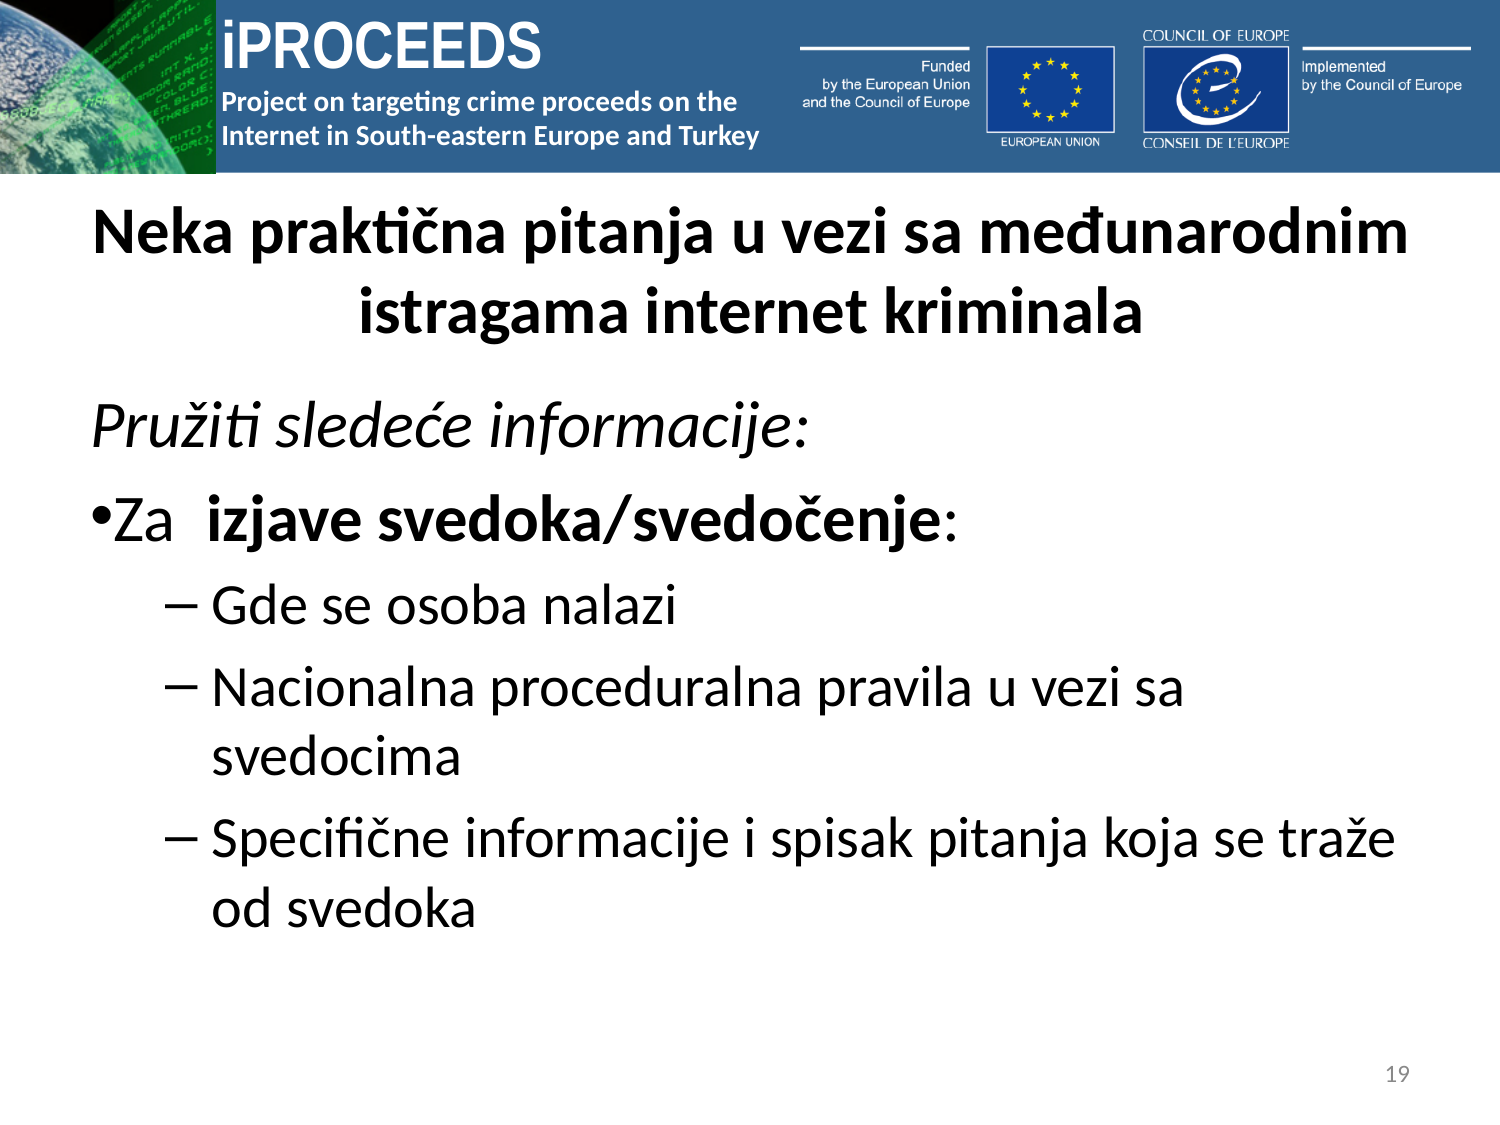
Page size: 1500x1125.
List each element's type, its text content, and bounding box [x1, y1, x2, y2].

slide_number 19 [1074, 1042, 1425, 1103]
picture [0, 0, 216, 174]
list Pružiti sledeće informacije: Za izjave svedoka/svedočenje: Gde se osoba nalazi Nacionalna proceduralna pravila u vezi sa svedocima Specifične informacije i spisak pitanja koja se traže od svedoka [74, 373, 1426, 1006]
picture [800, 30, 1471, 148]
title Neka praktična pitanja u vezi sa međunarodnim istragama internet kriminala [76, 172, 1428, 361]
